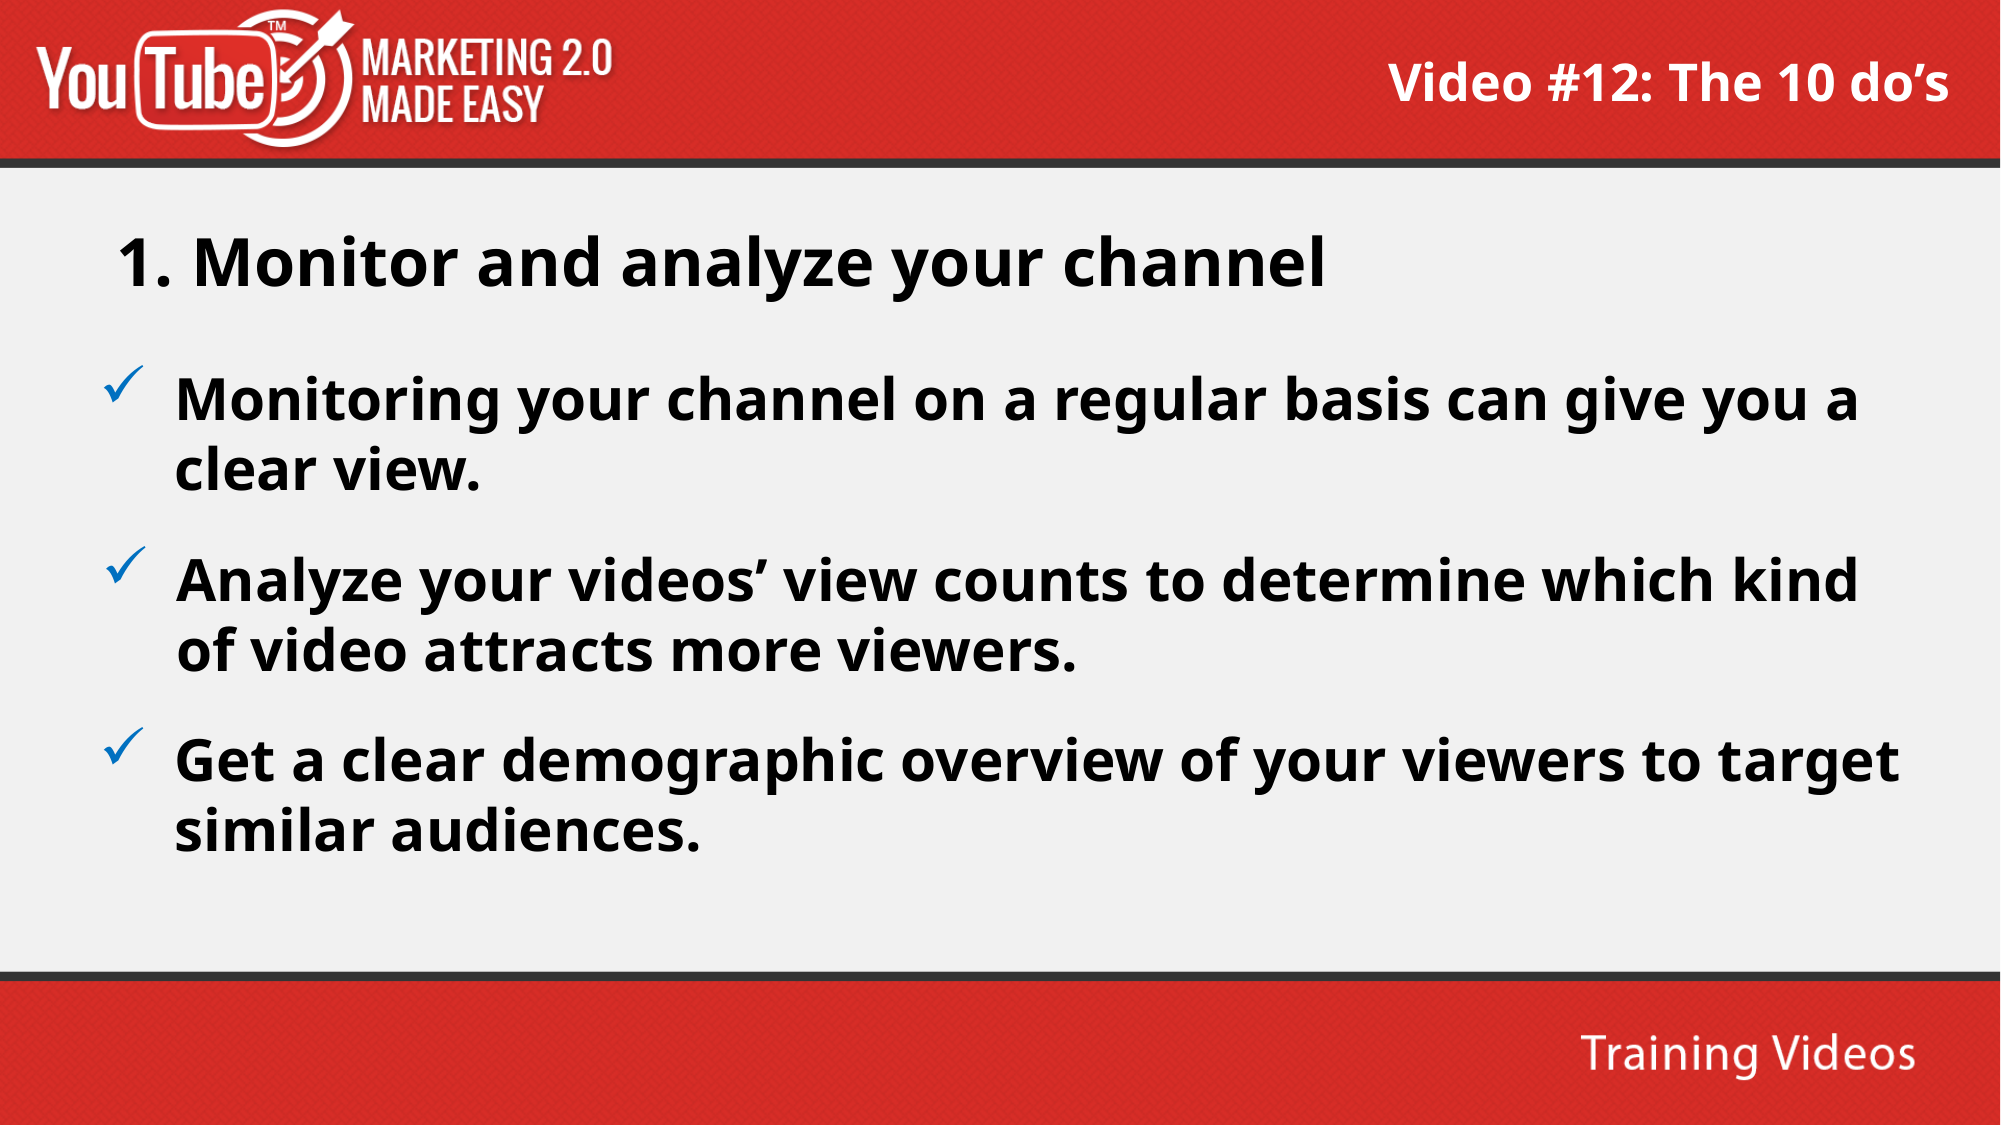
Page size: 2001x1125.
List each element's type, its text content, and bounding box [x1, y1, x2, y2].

text_box Monitoring your channel on a regular basis can give you a clear view. [84, 354, 1939, 510]
text_box Analyze your videos’ view counts to determine which kind of video attracts more viewers. [86, 535, 1939, 690]
text_box Video #12: The 10 do’s [899, 41, 1979, 119]
text_box 1. Monitor and analyze your channel [84, 212, 1922, 307]
text_box Get a clear demographic overview of your viewers to target similar audiences. [84, 715, 1937, 871]
picture [0, 0, 2001, 1125]
